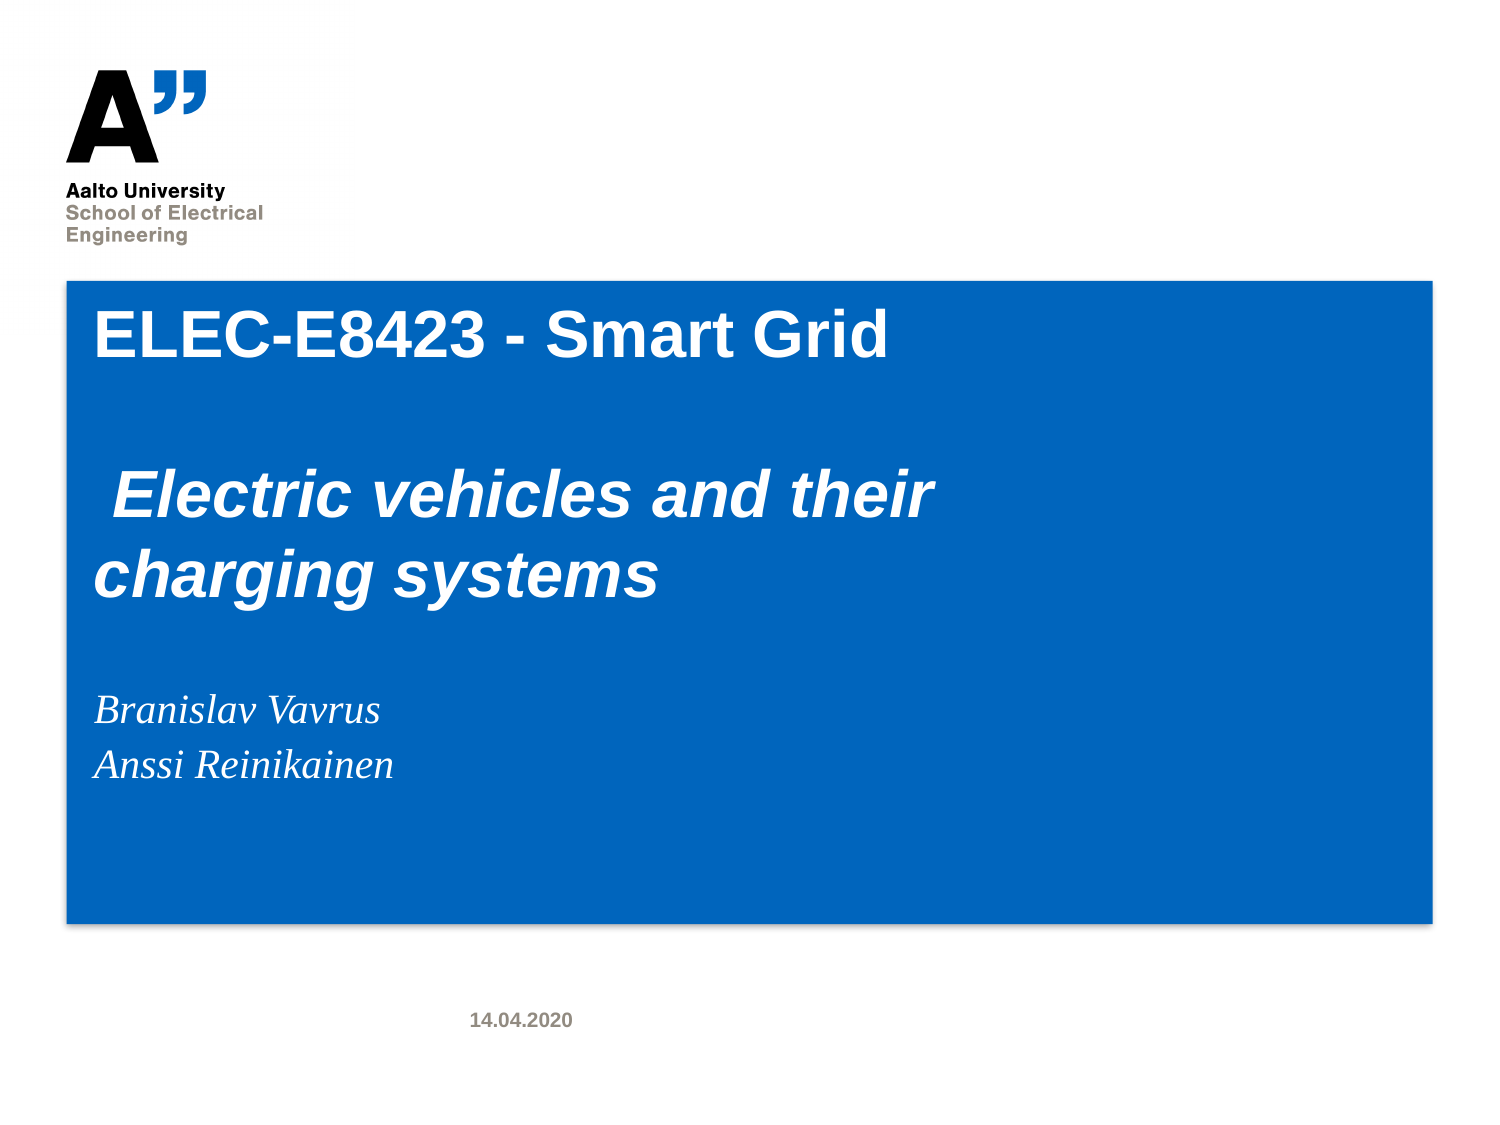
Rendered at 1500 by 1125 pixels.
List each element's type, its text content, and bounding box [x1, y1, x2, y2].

title ELEC-E8423 - Smart Grid Electric vehicles and their charging systems [93, 290, 1166, 687]
subtitle Branislav Vavrus Anssi Reinikainen [93, 686, 1125, 904]
picture [0, 0, 355, 335]
list 14.04.2020 [469, 1006, 589, 1034]
